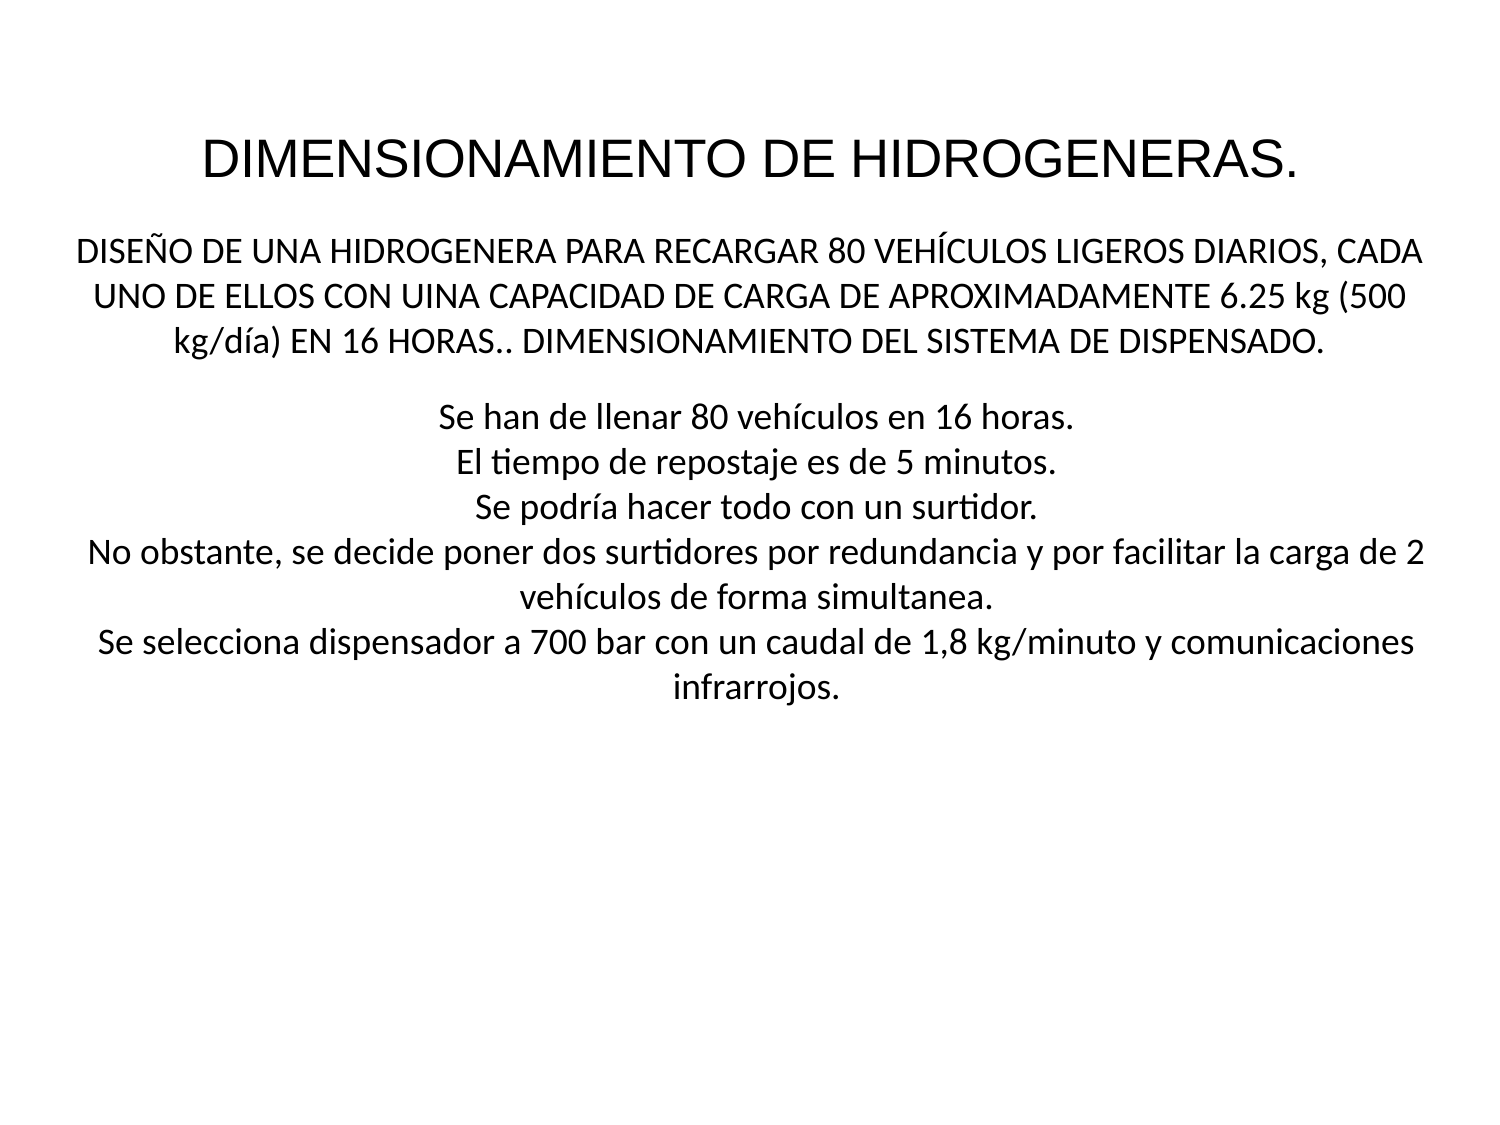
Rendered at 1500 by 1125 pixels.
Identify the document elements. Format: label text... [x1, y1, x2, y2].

text_box DISEÑO DE UNA HIDROGENERA PARA RECARGAR 80 VEHÍCULOS LIGEROS DIARIOS, CADA UNO DE ELLOS CON UINA CAPACIDAD DE CARGA DE APROXIMADAMENTE 6.25 kg (500 kg/día) EN 16 HORAS.. DIMENSIONAMIENTO DEL SISTEMA DE DISPENSADO. [35, 218, 1465, 369]
text_box DIMENSIONAMIENTO DE HIDROGENERAS. [0, 130, 1500, 190]
text_box Se han de llenar 80 vehículos en 16 horas. El tiempo de repostaje es de 5 minutos. Se podría hacer todo con un surtidor. No obstante, se decide poner dos surtidores por redundancia y por facilitar la carga de 2 vehículos de forma simultanea. Se selecciona dispensador a 700 bar con un caudal de 1,8 kg/minuto y comunicaciones infrarrojos. [42, 384, 1472, 850]
